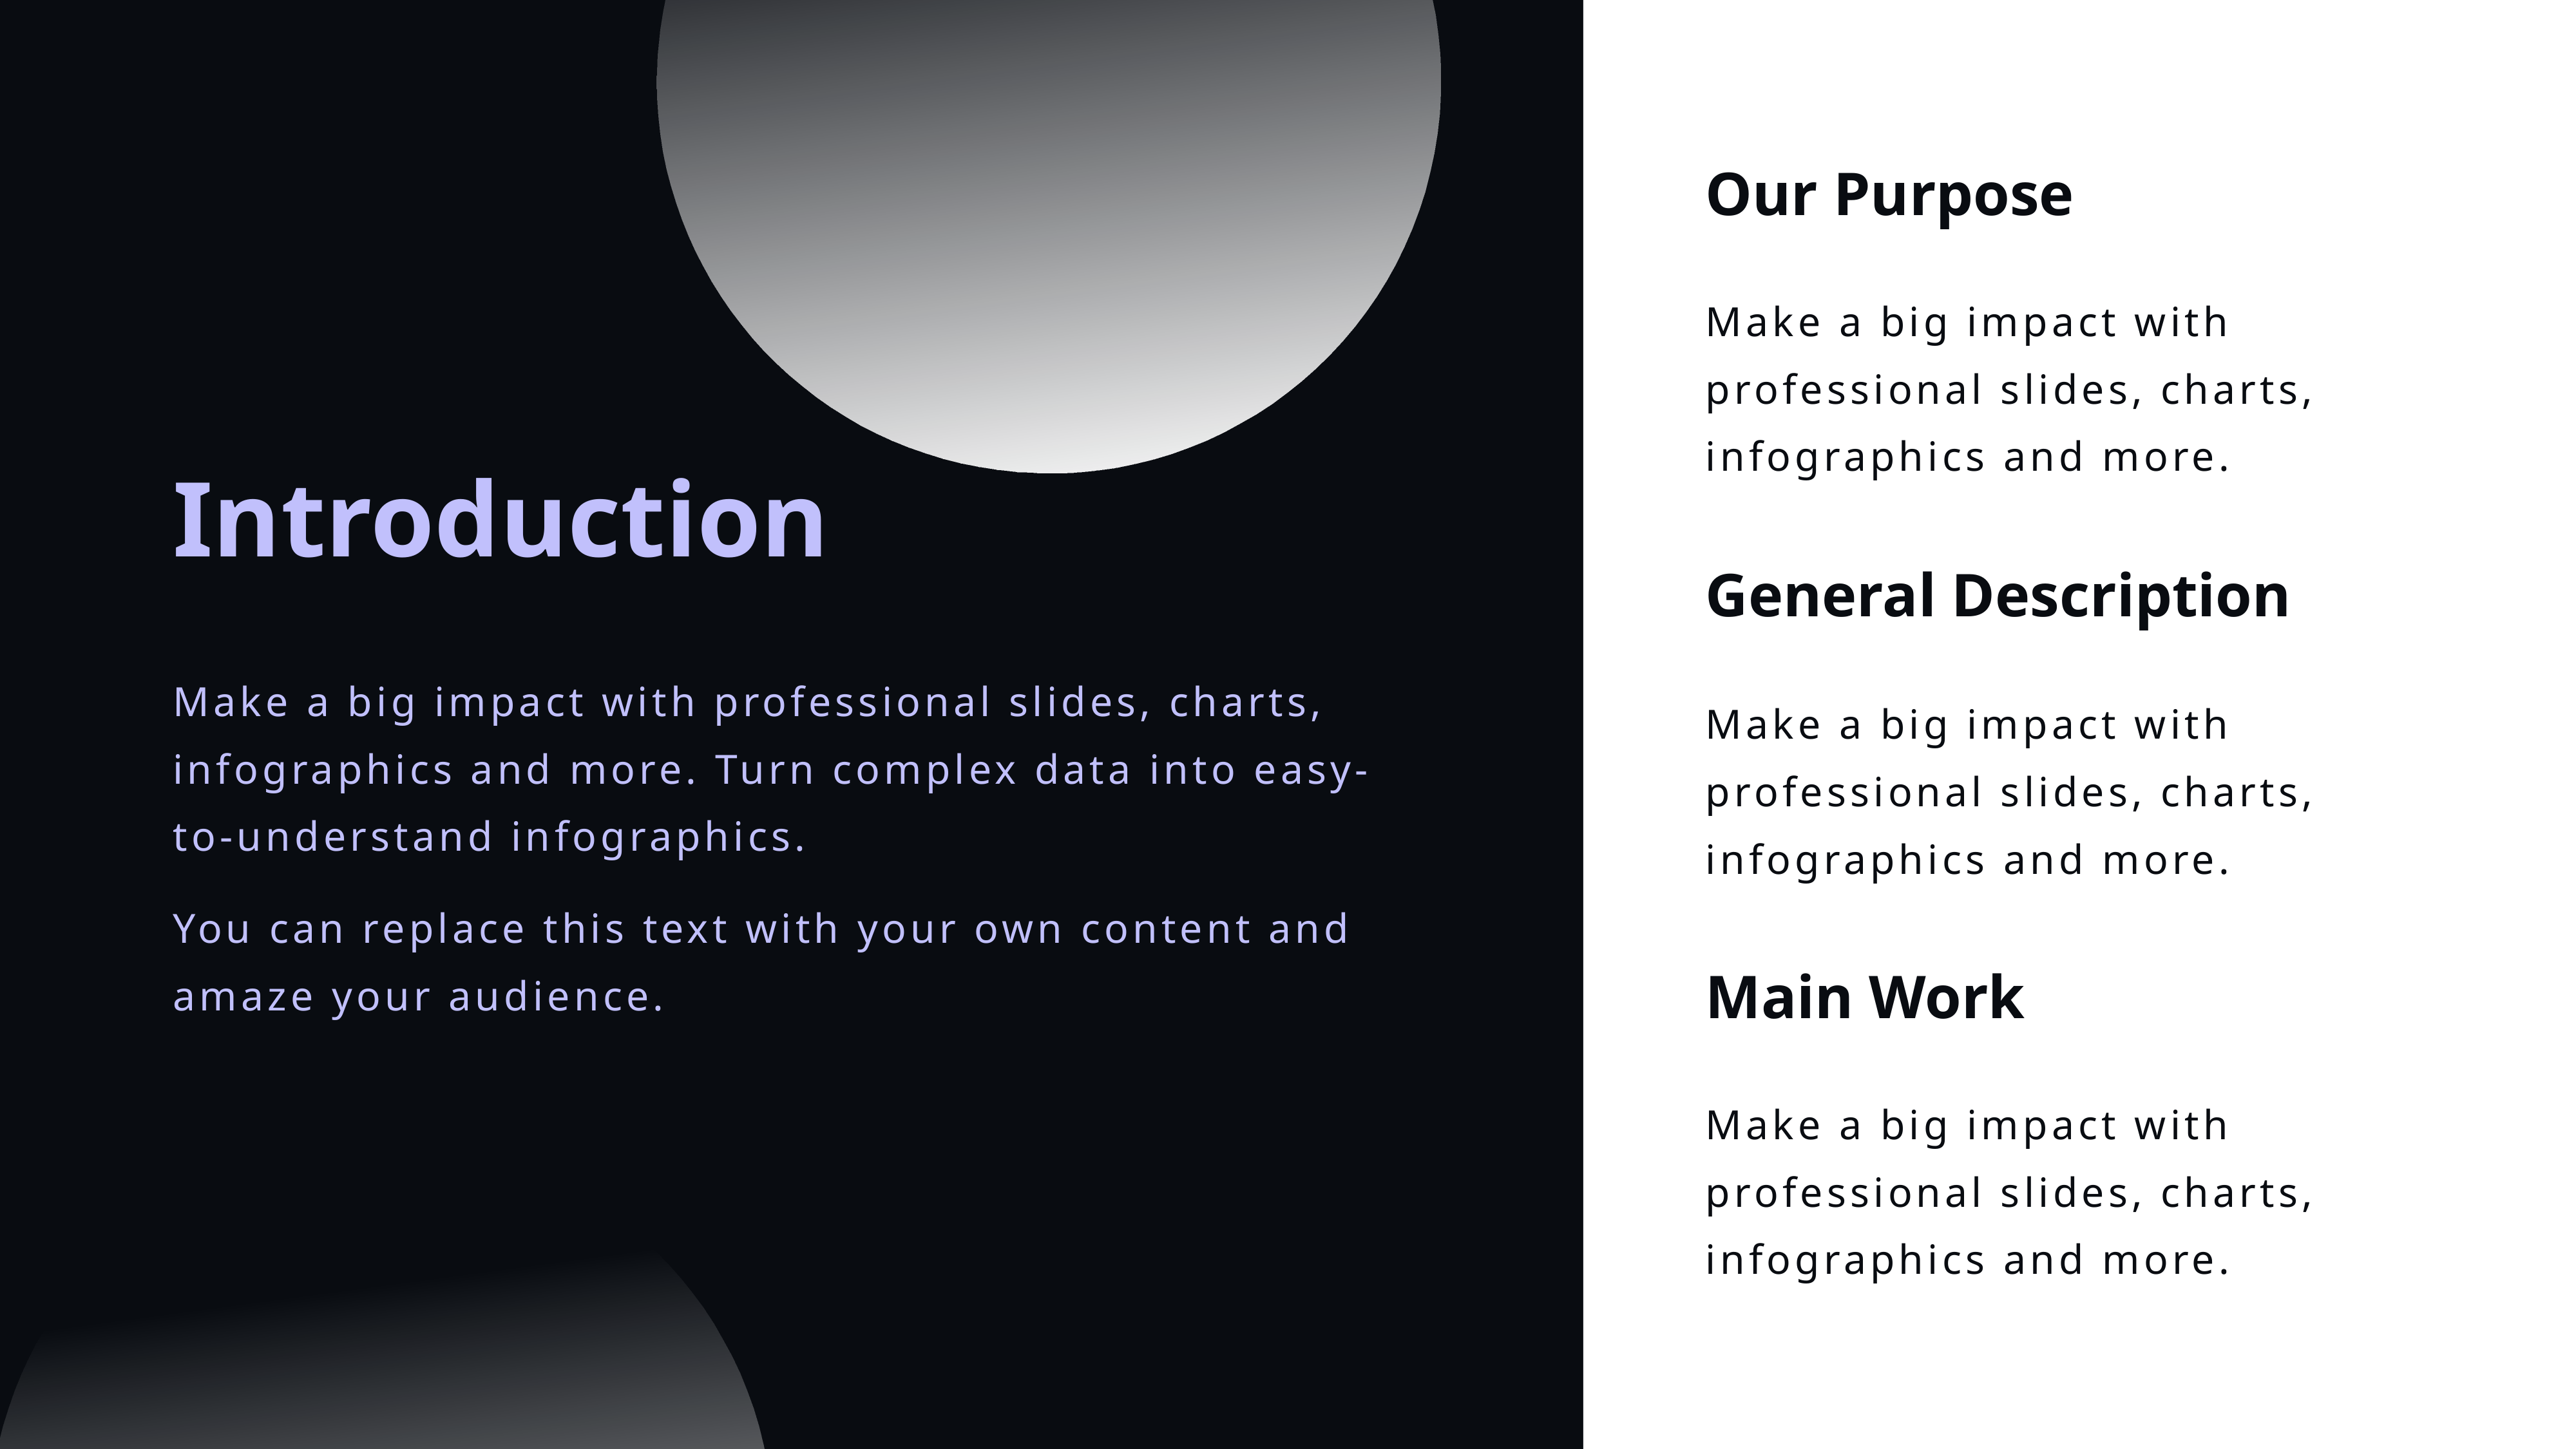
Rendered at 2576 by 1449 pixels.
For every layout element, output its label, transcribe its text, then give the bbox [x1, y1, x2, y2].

text_box Make a big impact with professional slides, charts, infographics and more. [1696, 674, 2367, 887]
text_box Make a big impact with professional slides, charts, infographics and more. [1696, 1075, 2367, 1287]
text_box Introduction [163, 437, 1288, 583]
text_box Make a big impact with professional slides, charts, infographics and more. [1696, 272, 2367, 484]
text_box Our Purpose [1696, 144, 2367, 232]
text_box Main Work [1696, 947, 2367, 1036]
text_box [0, 1139, 765, 1449]
text_box [656, 0, 1441, 437]
text_box Make a big impact with professional slides, charts, infographics and more. Turn complex data into easy-to-understand infographics. You can replace this text with your own content and amaze your audience. [163, 652, 1418, 1023]
text_box [1583, 0, 2576, 1449]
text_box General Description [1696, 545, 2367, 634]
